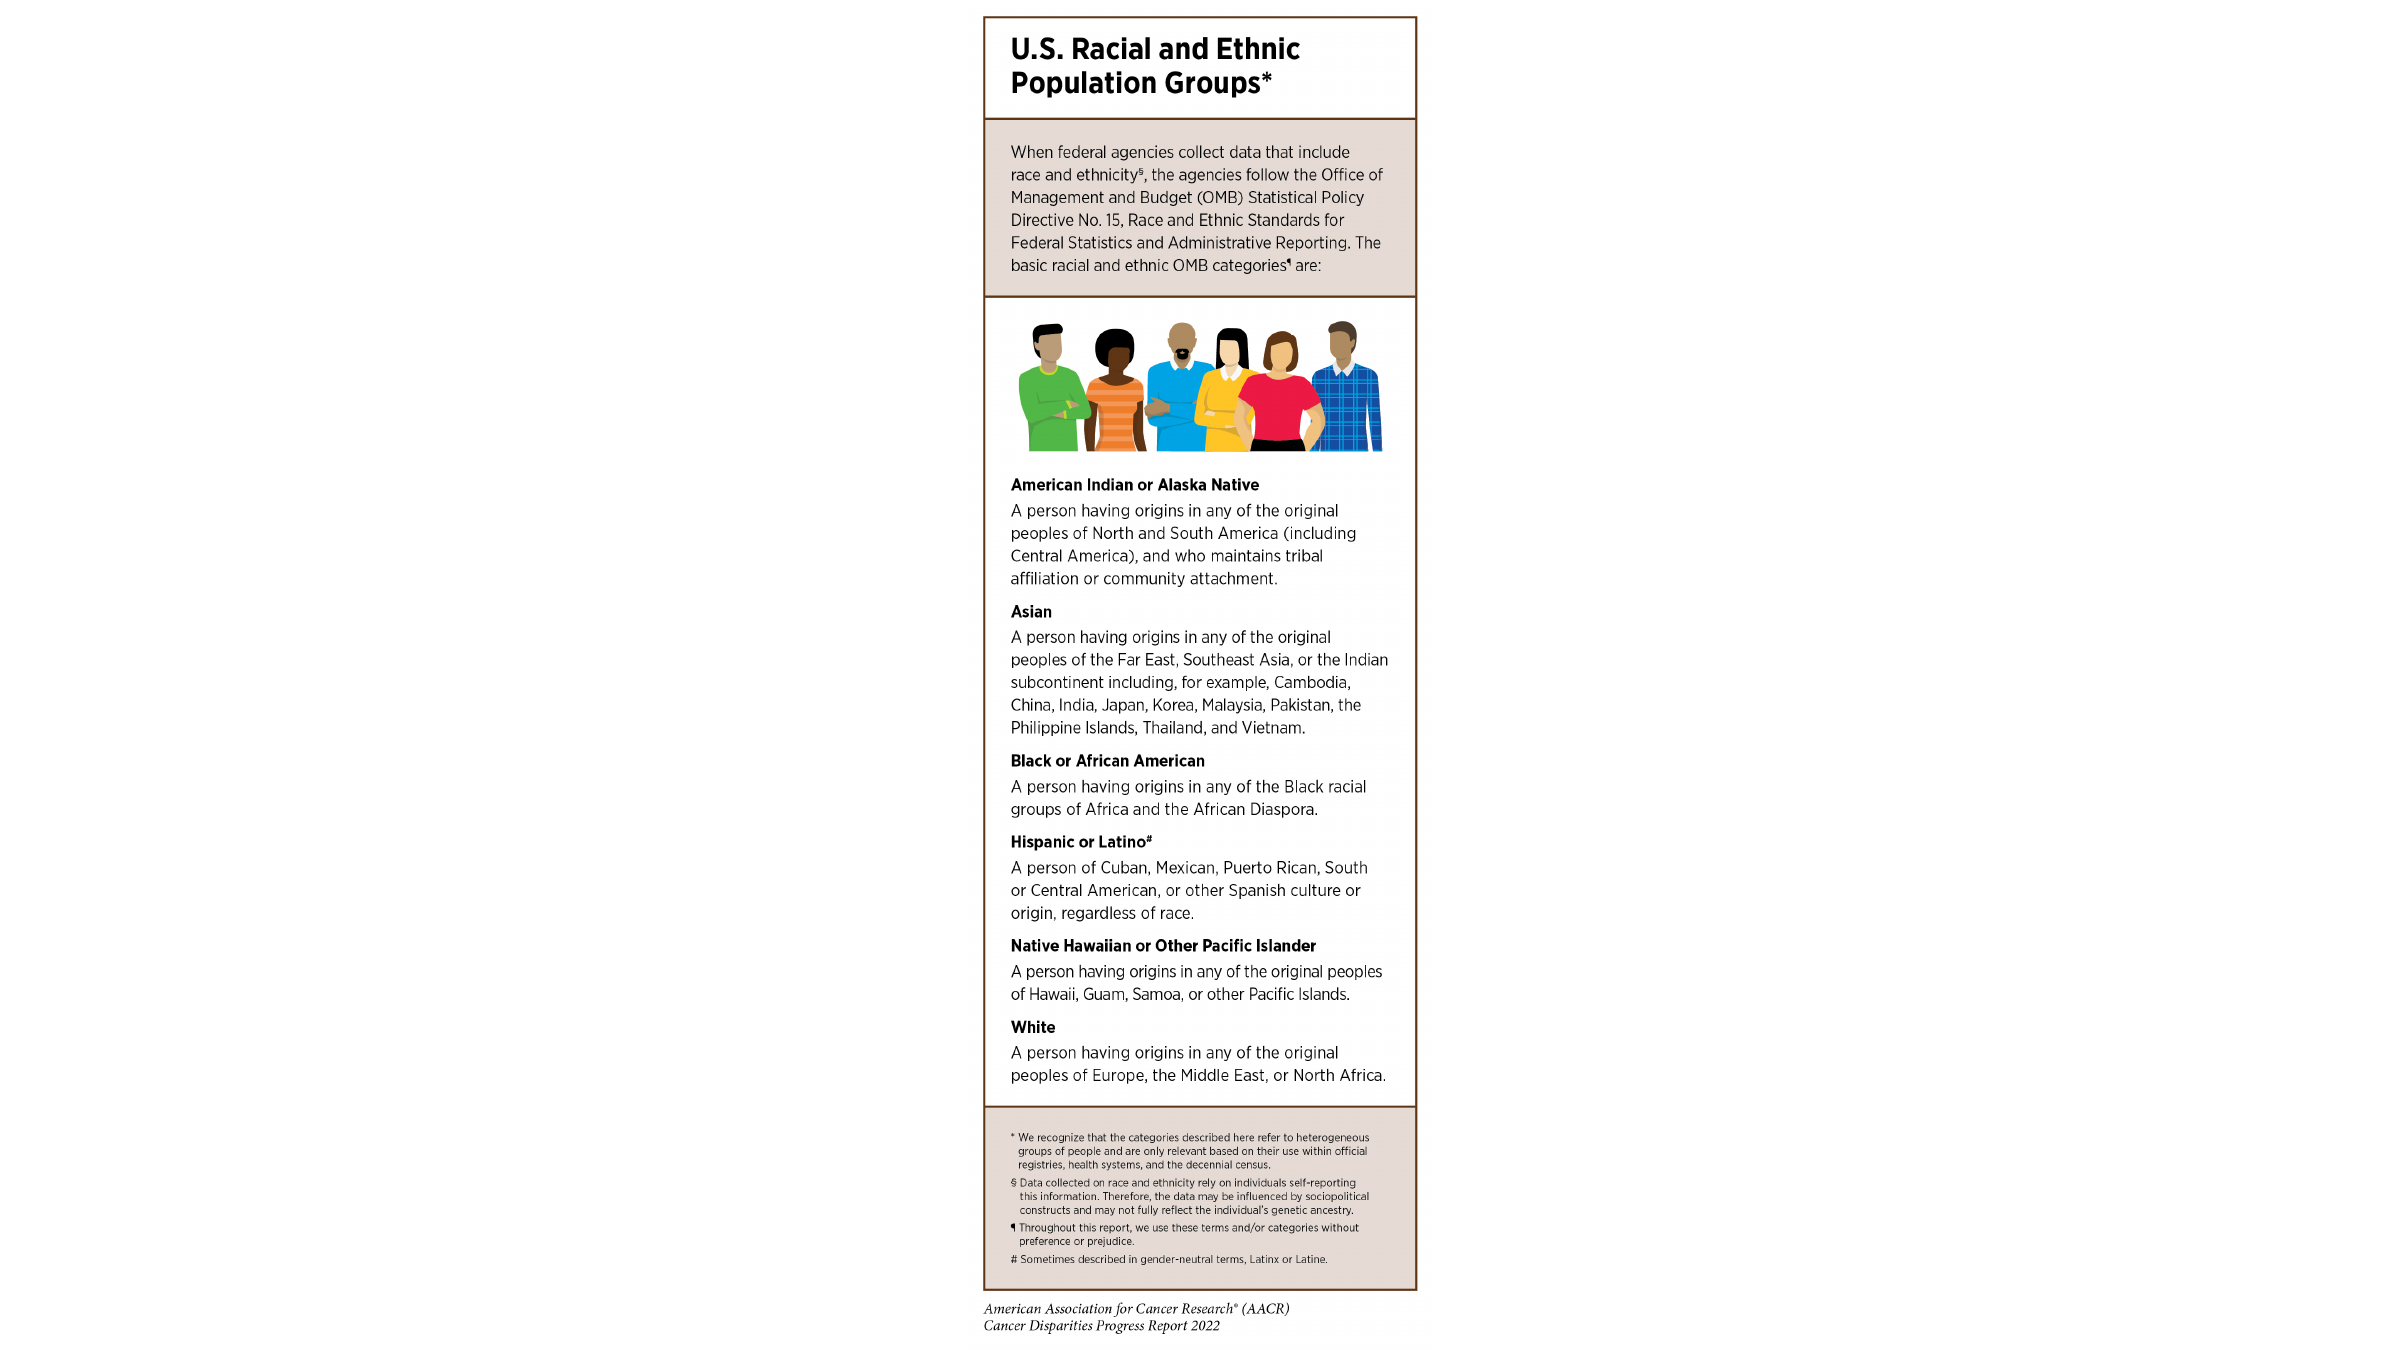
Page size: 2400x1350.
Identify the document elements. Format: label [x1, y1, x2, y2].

picture [966, 0, 1434, 1350]
